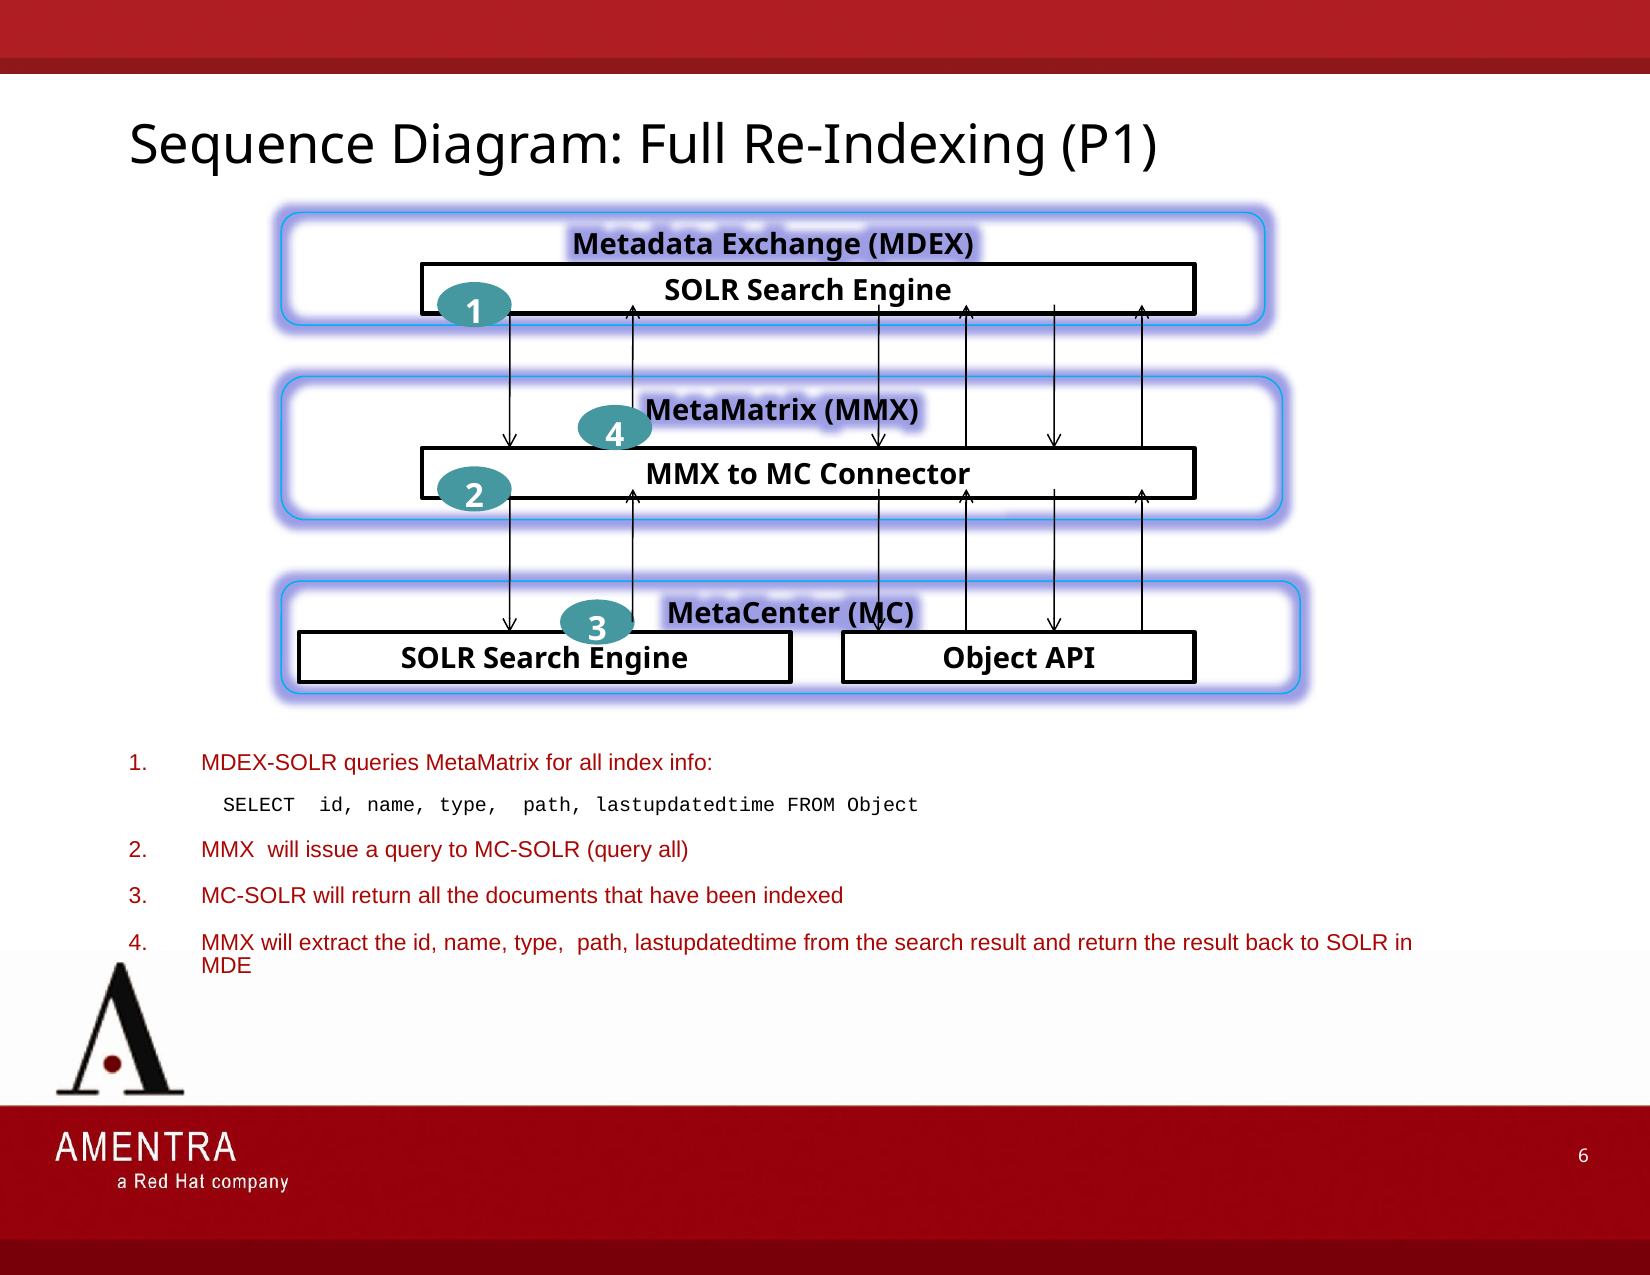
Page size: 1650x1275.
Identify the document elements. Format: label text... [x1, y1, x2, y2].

slide_number 6 [1549, 1135, 1618, 1186]
list MDEX-SOLR queries MetaMatrix for all index info: SELECT id, name, type, path, lastupdatedtime FROM Object MMX will issue a query to MC-SOLR (query all) MC-SOLR will return all the documents that have been indexed MMX will extract the id, name, type, path, lastupdatedtime from the search result and return the result back to SOLR in MDE [111, 743, 1444, 988]
picture [0, 0, 1650, 74]
title Sequence Diagram: Full Re-Indexing (P1) [112, 43, 1538, 184]
picture [0, 950, 1650, 1275]
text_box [281, 212, 1301, 694]
